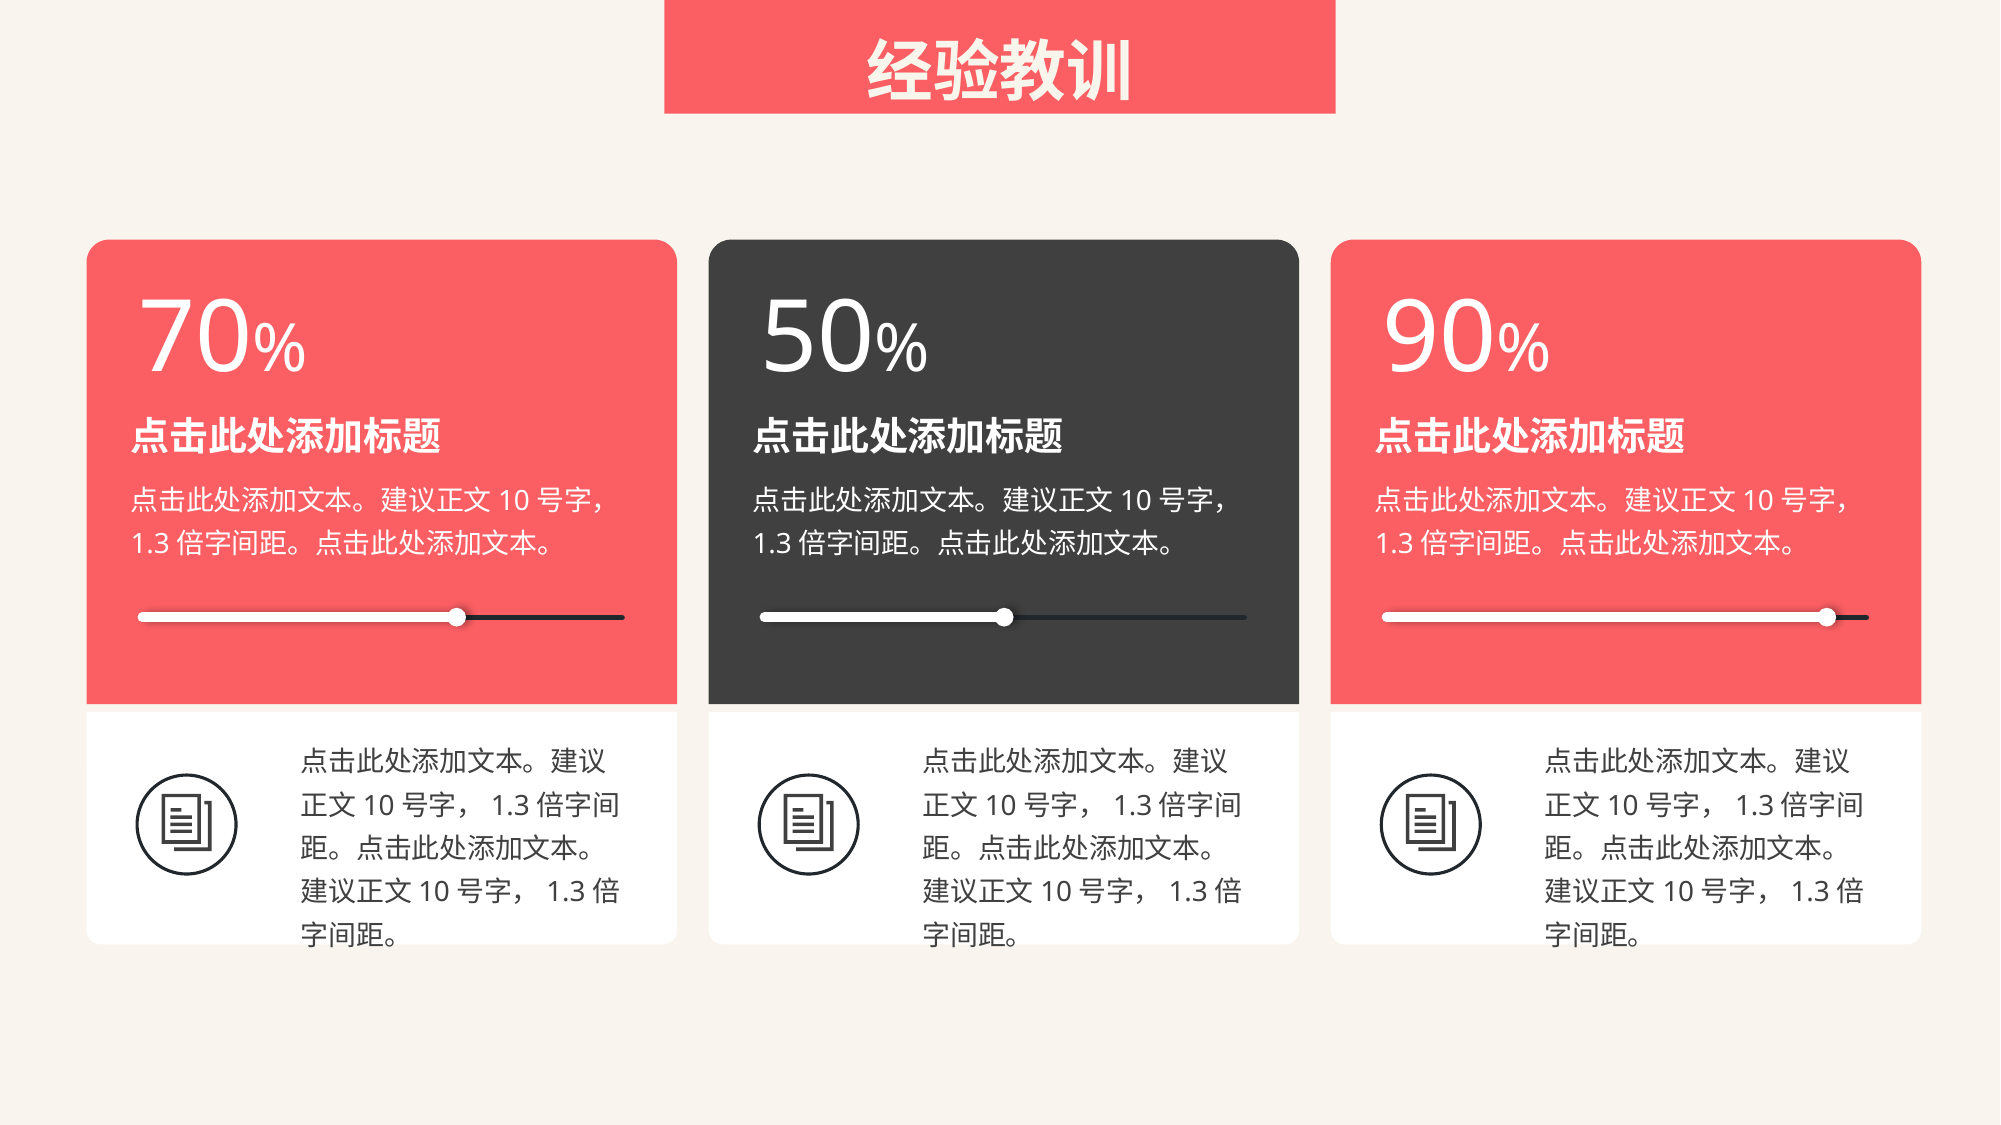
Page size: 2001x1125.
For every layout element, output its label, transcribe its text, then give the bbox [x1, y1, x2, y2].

text_box 点击此处添加标题 [115, 403, 646, 466]
text_box 70% [123, 263, 323, 399]
text_box [86, 712, 678, 945]
text_box 点击此处添加文本。建议正文10号字，1.3倍字间距。点击此处添加文本。 [738, 466, 1268, 567]
text_box [137, 775, 237, 875]
text_box 点击此处添加文本。建议正文10号字，1.3倍字间距。点击此处添加文本。 [115, 466, 646, 567]
text_box [759, 775, 859, 875]
text_box 50% [745, 263, 945, 399]
text_box [1330, 712, 1922, 945]
text_box 90% [1367, 263, 1568, 399]
text_box 点击此处添加文本。建议正文10号字，1.3倍字间距。点击此处添加文本。建议正文10号字，1.3倍字间距。 [1530, 726, 1893, 959]
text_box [783, 793, 834, 852]
text_box [1381, 775, 1481, 875]
text_box 点击此处添加文本。建议正文10号字，1.3倍字间距。点击此处添加文本。 [1360, 466, 1890, 567]
text_box [1330, 239, 1922, 705]
text_box 点击此处添加文本。建议正文10号字，1.3倍字间距。点击此处添加文本。建议正文10号字，1.3倍字间距。 [285, 726, 649, 959]
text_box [161, 793, 212, 852]
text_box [1405, 793, 1456, 852]
list 经验教训 [664, 0, 1336, 114]
text_box 点击此处添加标题 [738, 403, 1268, 466]
text_box [708, 712, 1300, 945]
text_box [708, 239, 1300, 705]
text_box [86, 239, 678, 705]
text_box 点击此处添加标题 [1360, 403, 1890, 466]
text_box 点击此处添加文本。建议正文10号字，1.3倍字间距。点击此处添加文本。建议正文10号字，1.3倍字间距。 [908, 726, 1271, 959]
